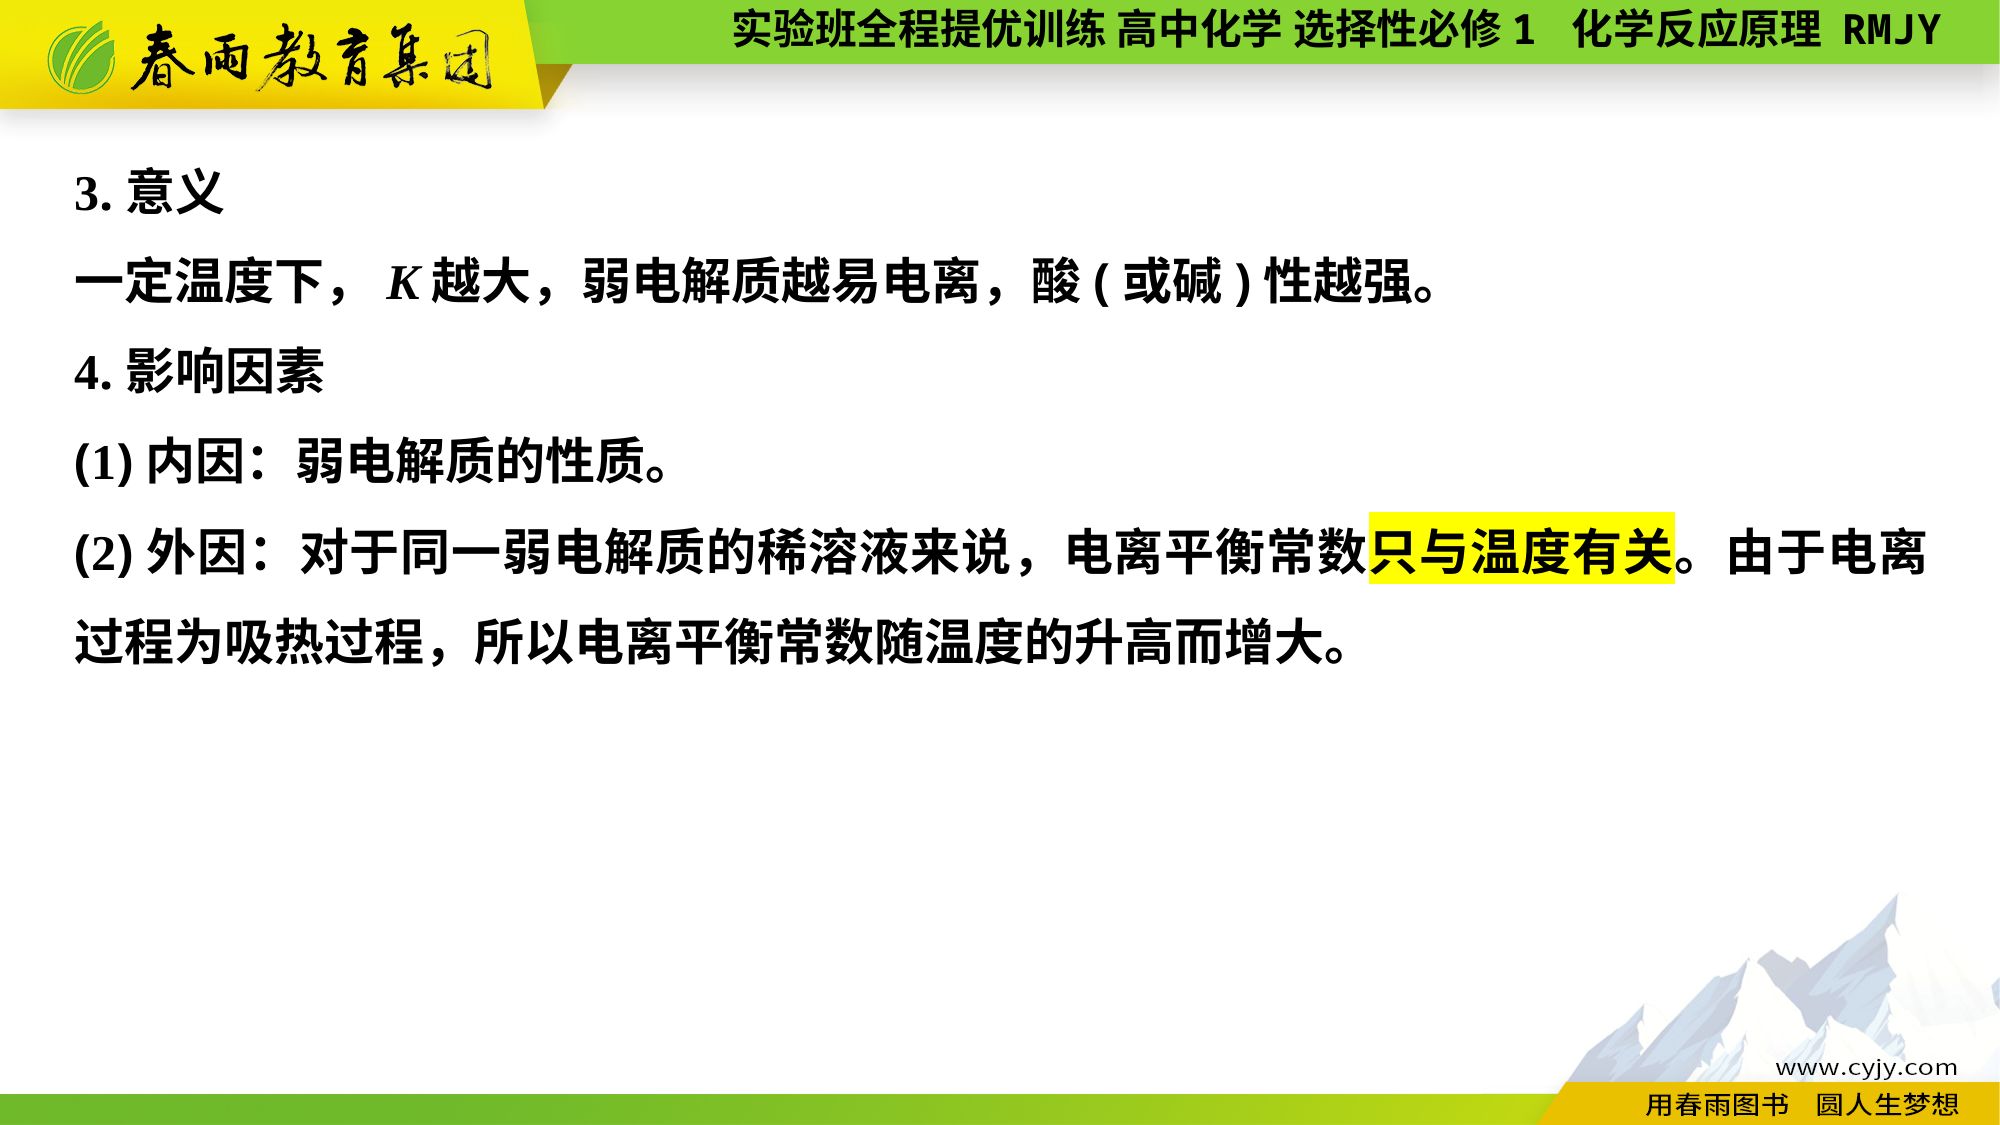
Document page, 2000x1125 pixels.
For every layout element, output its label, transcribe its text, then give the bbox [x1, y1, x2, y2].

list 3.意义 一定温度下，K越大，弱电解质越易电离，酸(或碱)性越强。 4.影响因素 (1)内因：弱电解质的性质。 (2)外因：对于同一弱电解质的稀溶液来说，电离平衡常数只与温度有关。由于电离过程为吸热过程，所以电离平衡常数随温度的升高而增大。 [59, 122, 1944, 683]
picture [0, 0, 2000, 1125]
